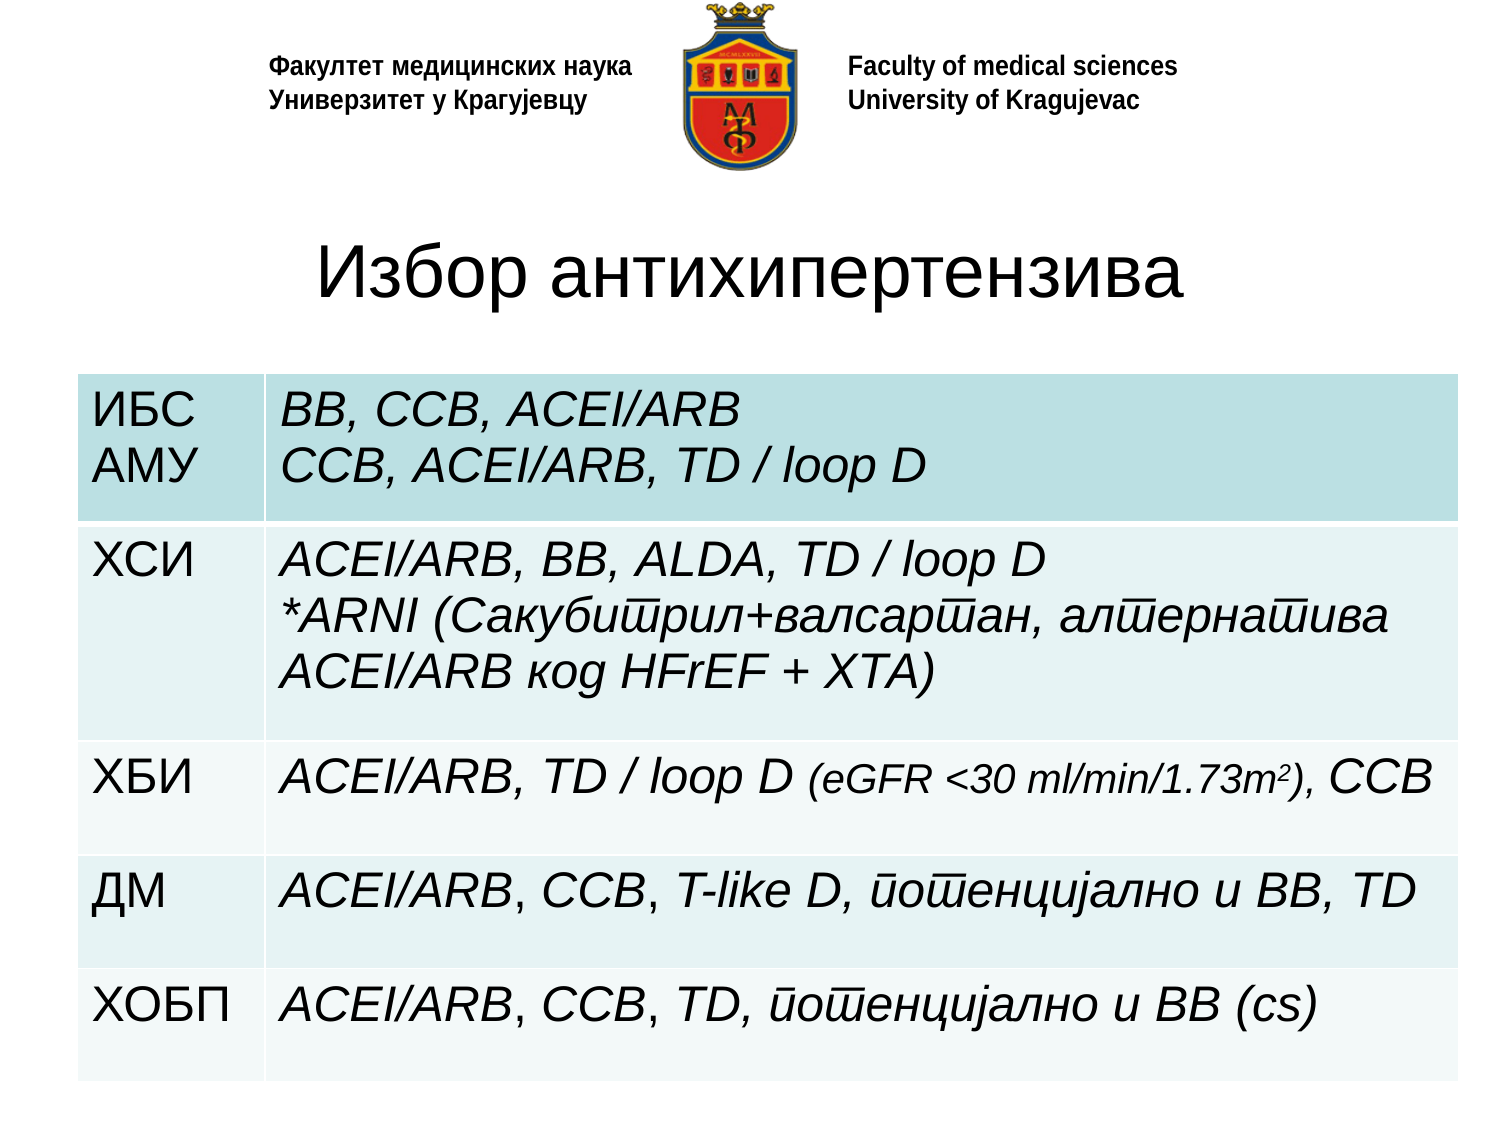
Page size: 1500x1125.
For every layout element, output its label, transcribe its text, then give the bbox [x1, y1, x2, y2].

table_header BB, CCB, ACEI/ARB CCB, ACEI/ARB, TD / loop D [266, 374, 1458, 521]
table_cell ACEI/ARB, TD / loop D (eGFR <30 ml/min/1.73m2), CCB [266, 742, 1458, 854]
title Избор антихипертензива [74, 173, 1426, 362]
table_cell ХСИ [78, 527, 264, 740]
table_cell ACEI/ARB, BB, ALDA, TD / loop D *ARNI (Сакубитрил+валсартан, алтернатива ACEI/ARB код HFrEF + ХТА) [266, 527, 1458, 740]
table_cell ХОБП [78, 969, 264, 1081]
table_cell ХБИ [78, 742, 264, 854]
table_cell ДМ [78, 856, 264, 968]
table_cell ACEI/ARB, CCB, TD, потенцијално и BB (cs) [266, 969, 1458, 1081]
table_cell ACEI/ARB, CCB, T-like D, потенцијално и BB, TD [266, 856, 1458, 968]
table_header ИБС АМУ [78, 374, 264, 521]
